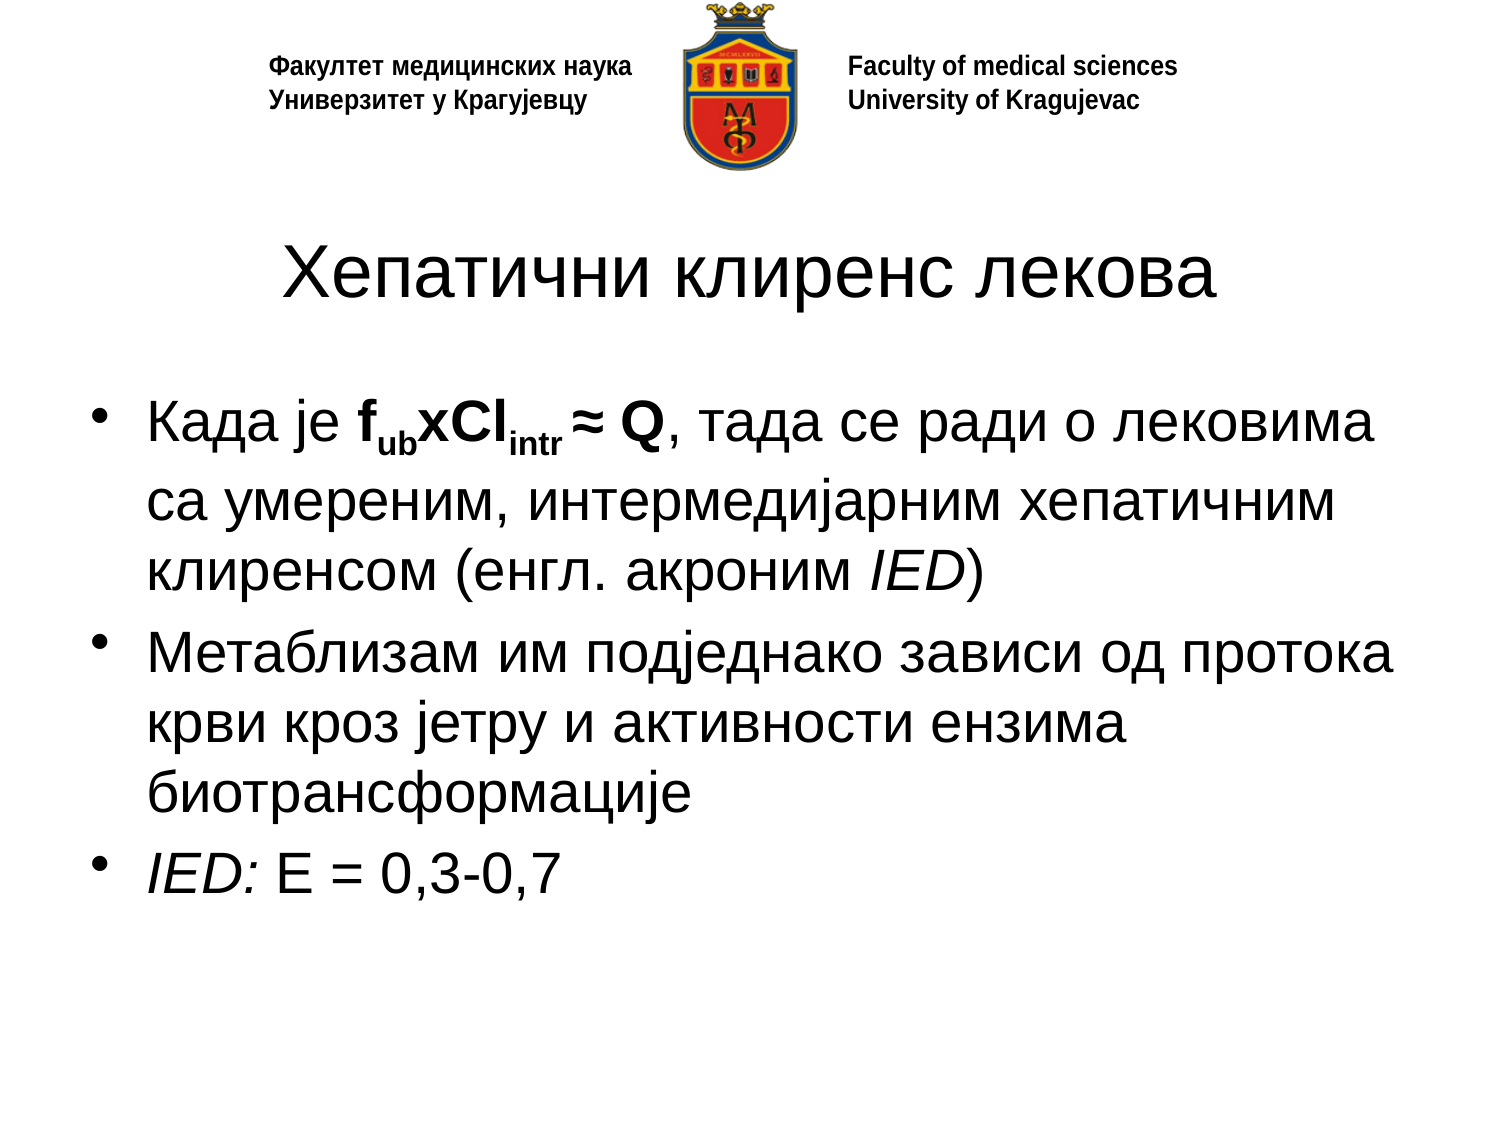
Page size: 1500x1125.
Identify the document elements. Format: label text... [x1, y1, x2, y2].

list Када је fubxClintr ≈ Q, тада се ради о лековима са умереним, интермедијарним хепатичним клиренсом (енгл. акроним IED) Метаблизам им подједнако зависи од протока крви кроз јетру и активности ензима биотрансформације IED: Е = 0,3-0,7 [74, 374, 1426, 1118]
title Хепатични клиренс лекова [74, 173, 1426, 362]
